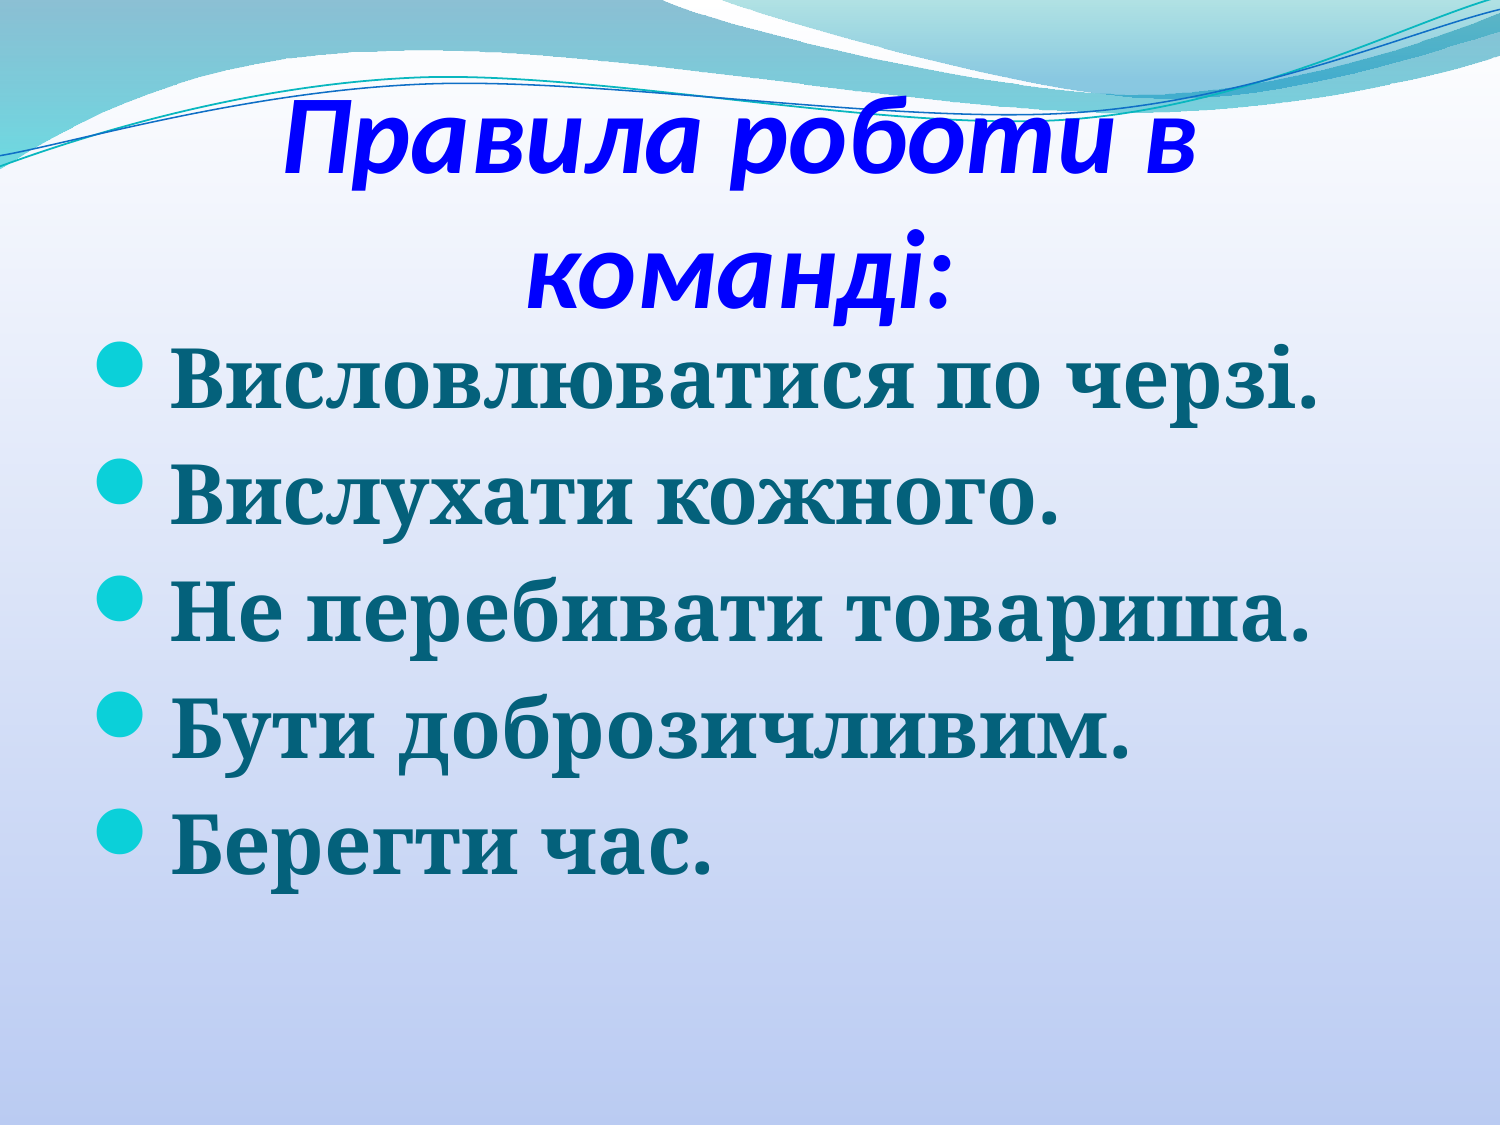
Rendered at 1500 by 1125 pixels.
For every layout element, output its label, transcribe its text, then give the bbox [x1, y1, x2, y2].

list Висловлюватися по черзі. Вислухати кожного. Не перебивати товариша. Бути доброзичливим. Берегти час. [75, 317, 1425, 1038]
title Правила роботи в команді: [64, 243, 1415, 431]
